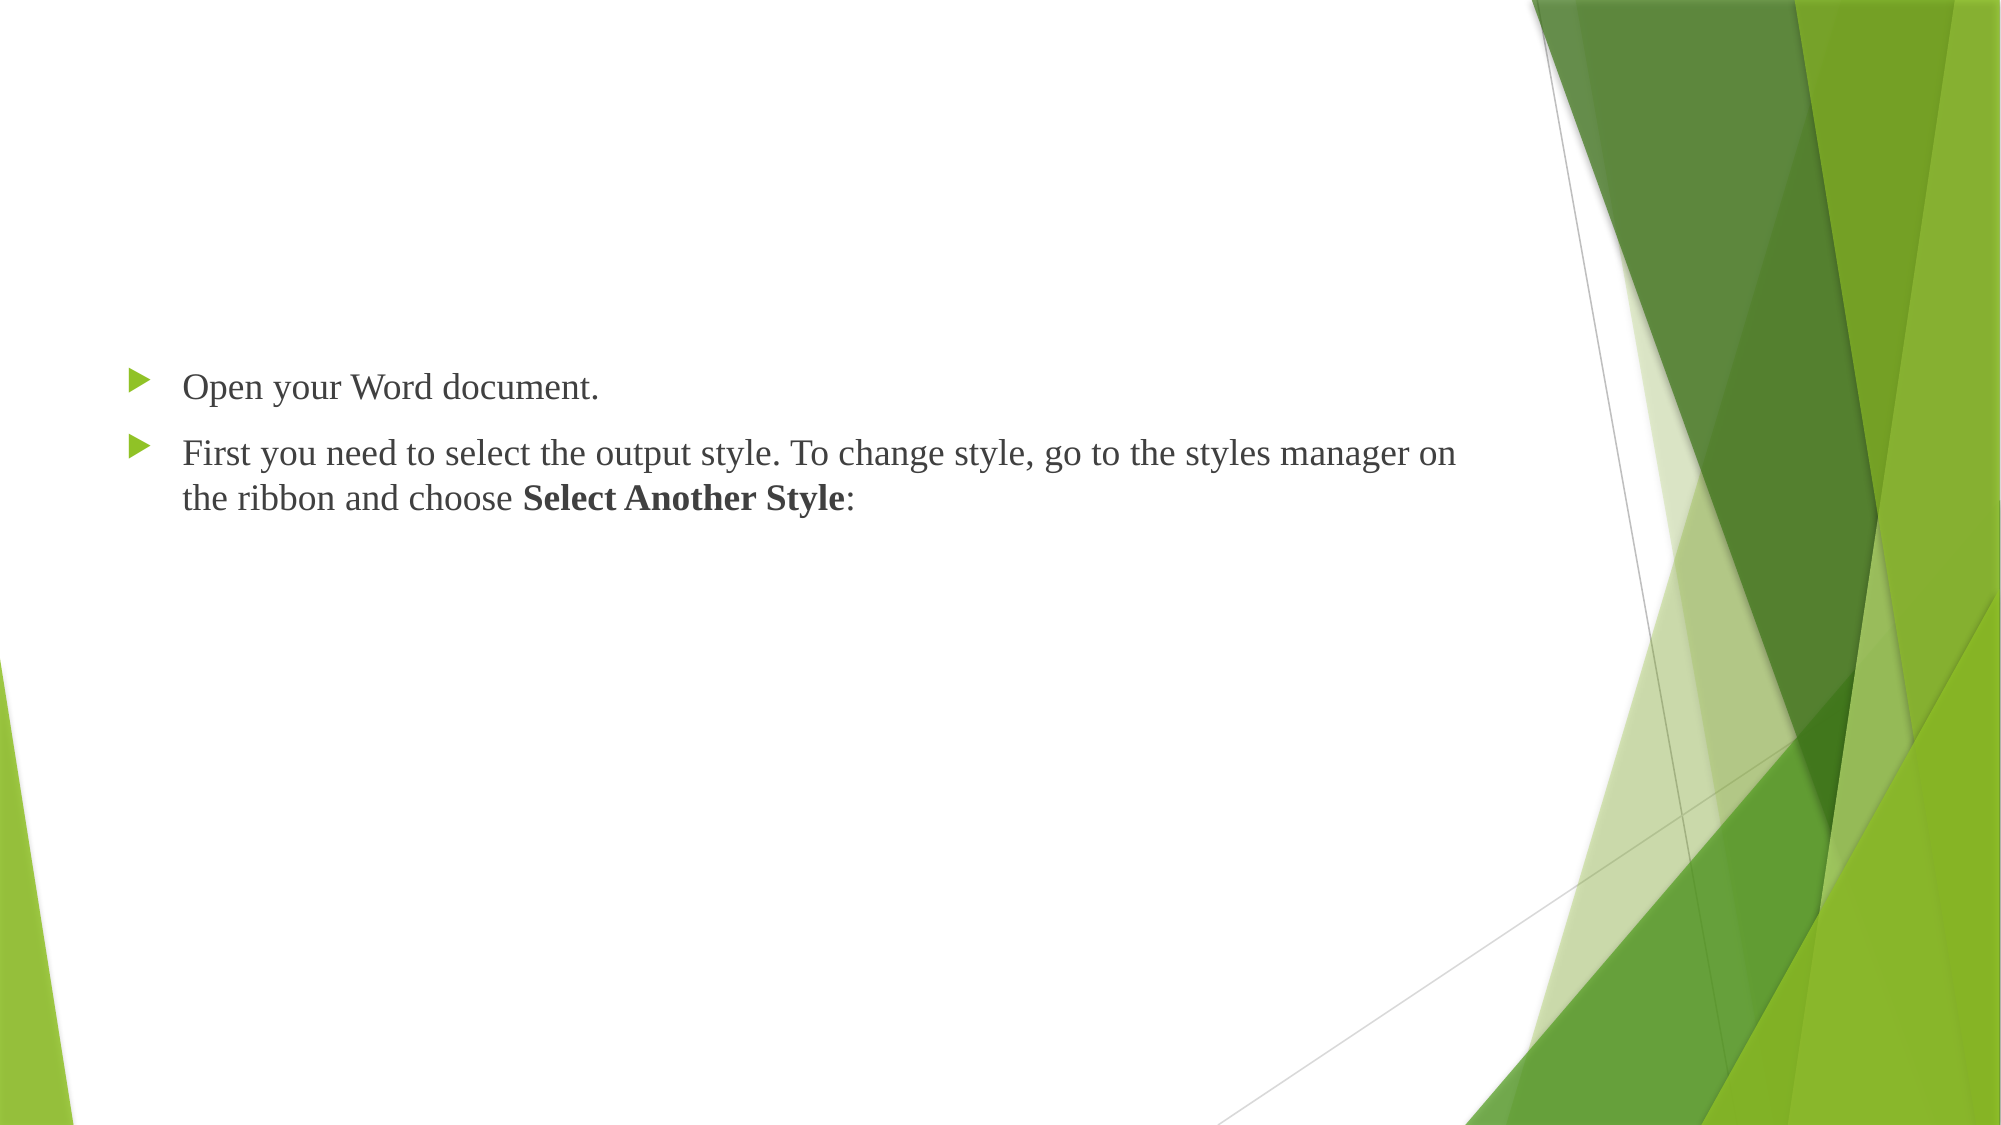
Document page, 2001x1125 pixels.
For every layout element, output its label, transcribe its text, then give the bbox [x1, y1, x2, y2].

list Open your Word document. First you need to select the output style. To change style, go to the styles manager on the ribbon and choose Select Another Style: [111, 354, 1522, 992]
